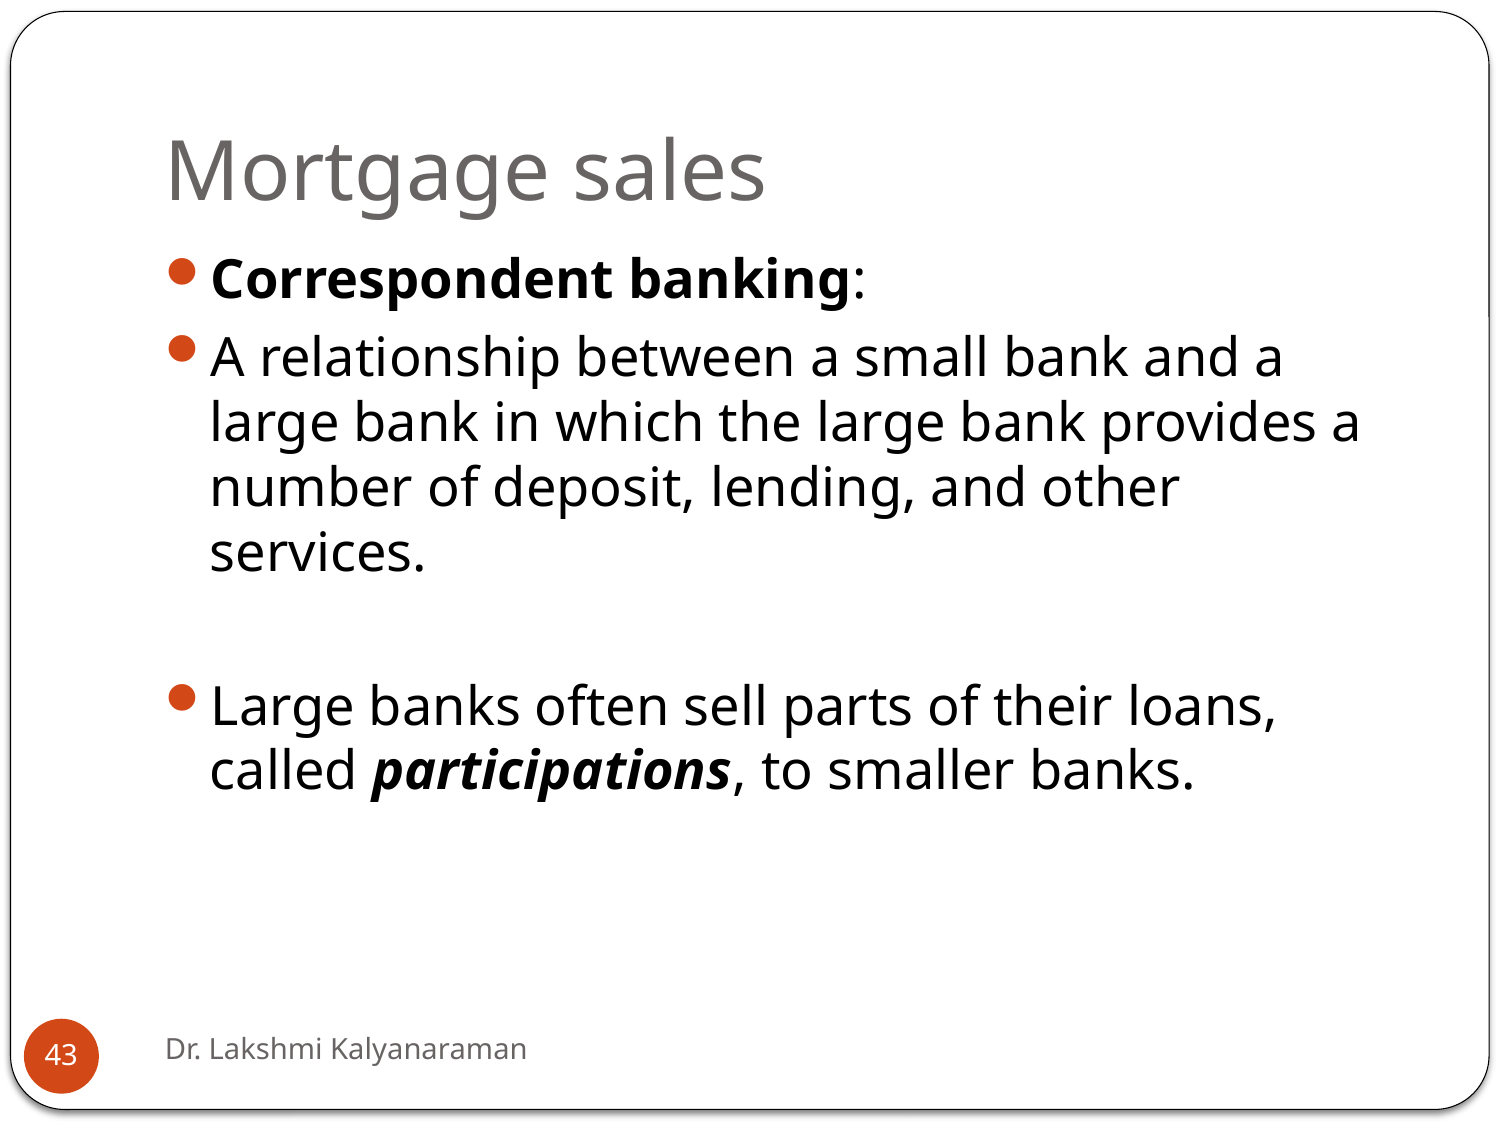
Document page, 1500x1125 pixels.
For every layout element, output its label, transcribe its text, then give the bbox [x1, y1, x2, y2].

slide_number 43 [23, 1018, 99, 1094]
list Correspondent banking: A relationship between a small bank and a large bank in which the large bank provides a number of deposit, lending, and other services. Large banks often sell parts of their loans, called participations, to smaller banks. [150, 237, 1425, 988]
title Mortgage sales [150, 45, 1425, 233]
footer Dr. Lakshmi Kalyanaraman [150, 1012, 800, 1088]
